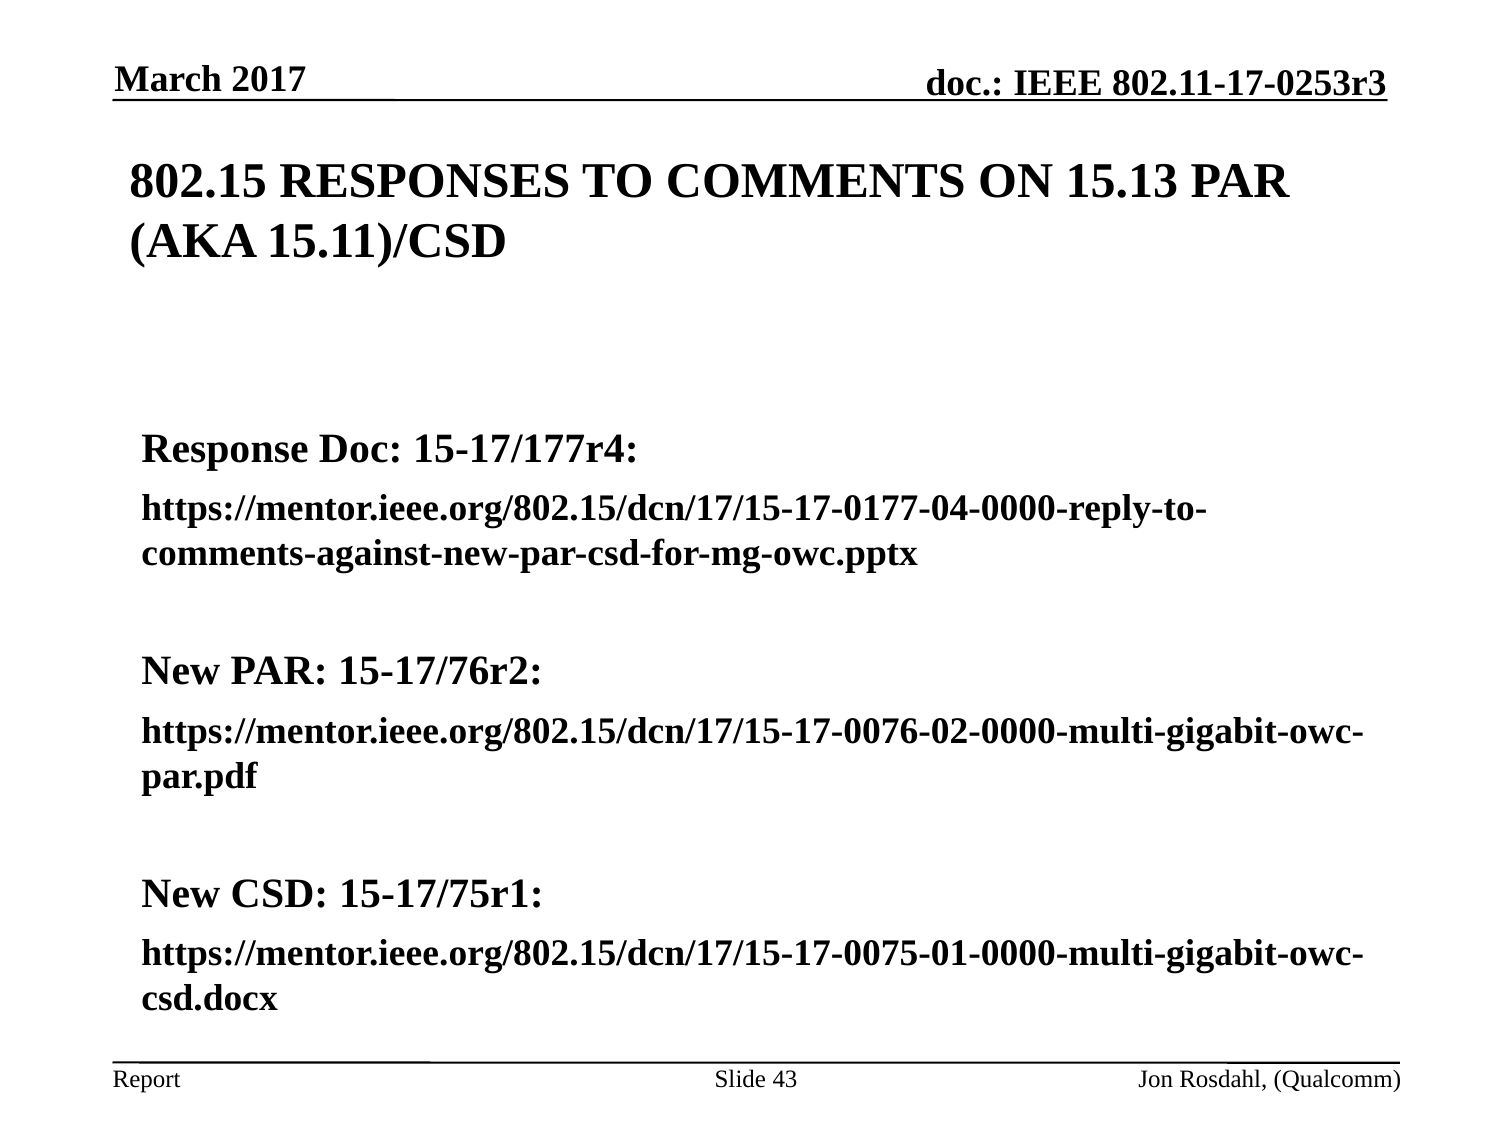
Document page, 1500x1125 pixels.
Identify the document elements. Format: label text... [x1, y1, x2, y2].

title 802.15 Responses to Comments on 15.13 PAR (aka 15.11)/CSD [114, 140, 1390, 289]
slide_number Slide 43 [712, 1061, 800, 1123]
footer Jon Rosdahl, (Qualcomm) [878, 1061, 1402, 1093]
list Response Doc: 15-17/177r4: https://mentor.ieee.org/802.15/dcn/17/15-17-0177-04-0000-reply-to-comments-against-new-par-csd-for-mg-owc.pptx New PAR: 15-17/76r2: https://mentor.ieee.org/802.15/dcn/17/15-17-0076-02-0000-multi-gigabit-owc-par.pdf New CSD: 15-17/75r1: https://mentor.ieee.org/802.15/dcn/17/15-17-0075-01-0000-multi-gigabit-owc-csd.docx [126, 399, 1381, 1027]
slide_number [114, 54, 423, 100]
